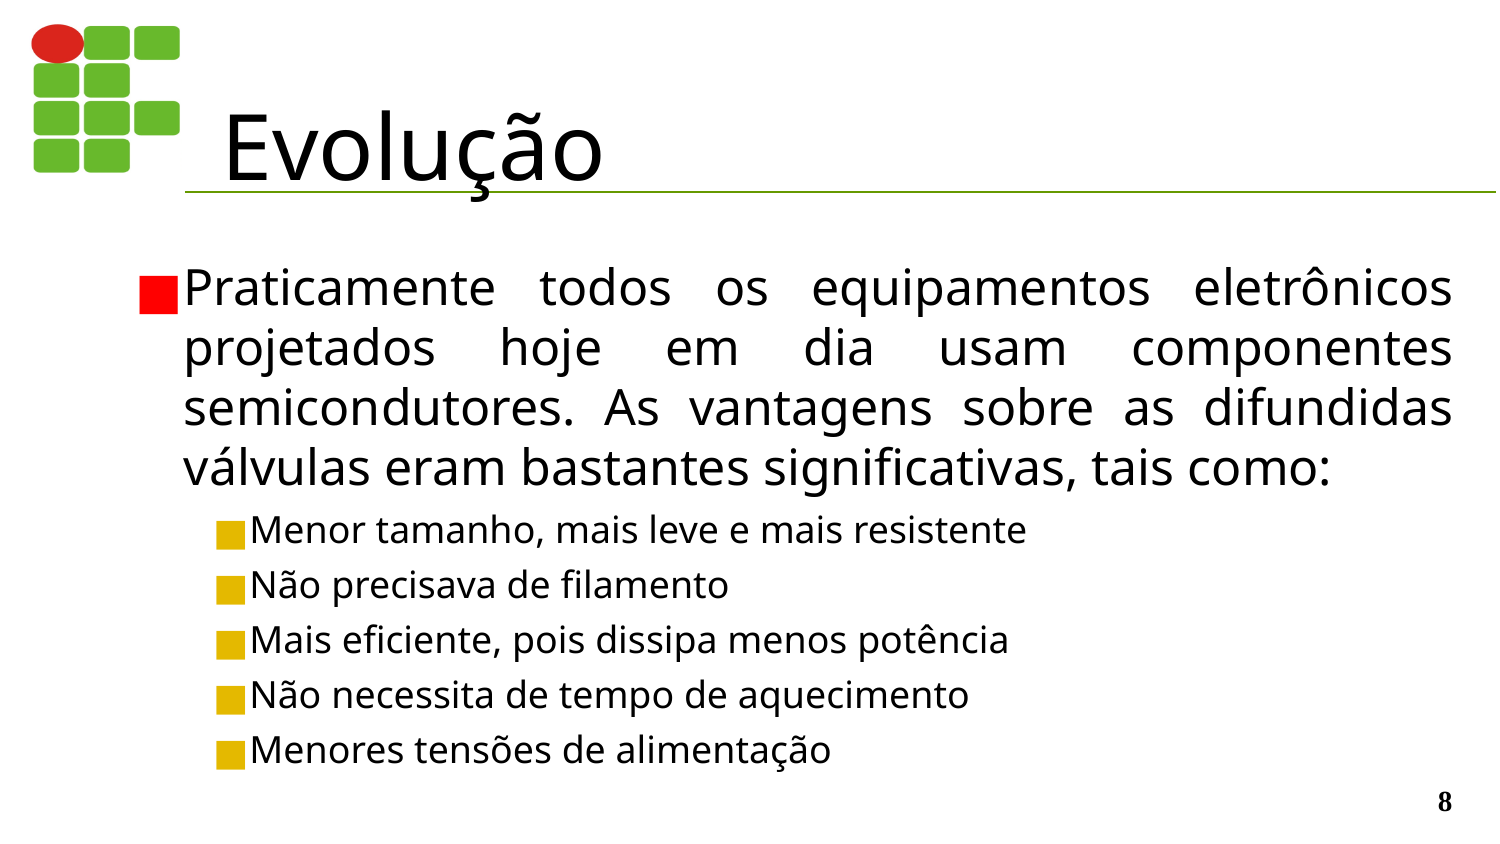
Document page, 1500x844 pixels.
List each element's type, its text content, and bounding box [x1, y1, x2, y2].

title Evolução [206, 26, 1468, 207]
picture [29, 23, 182, 174]
text_box ‹#› [1155, 774, 1468, 825]
list Praticamente todos os equipamentos eletrônicos projetados hoje em dia usam componentes semicondutores. As vantagens sobre as difundidas válvulas eram bastantes significativas, tais como: Menor tamanho, mais leve e mais resistente Não precisava de filamento Mais eficiente, pois dissipa menos potência Não necessita de tempo de aquecimento Menores tensões de alimentação [46, 248, 1469, 774]
